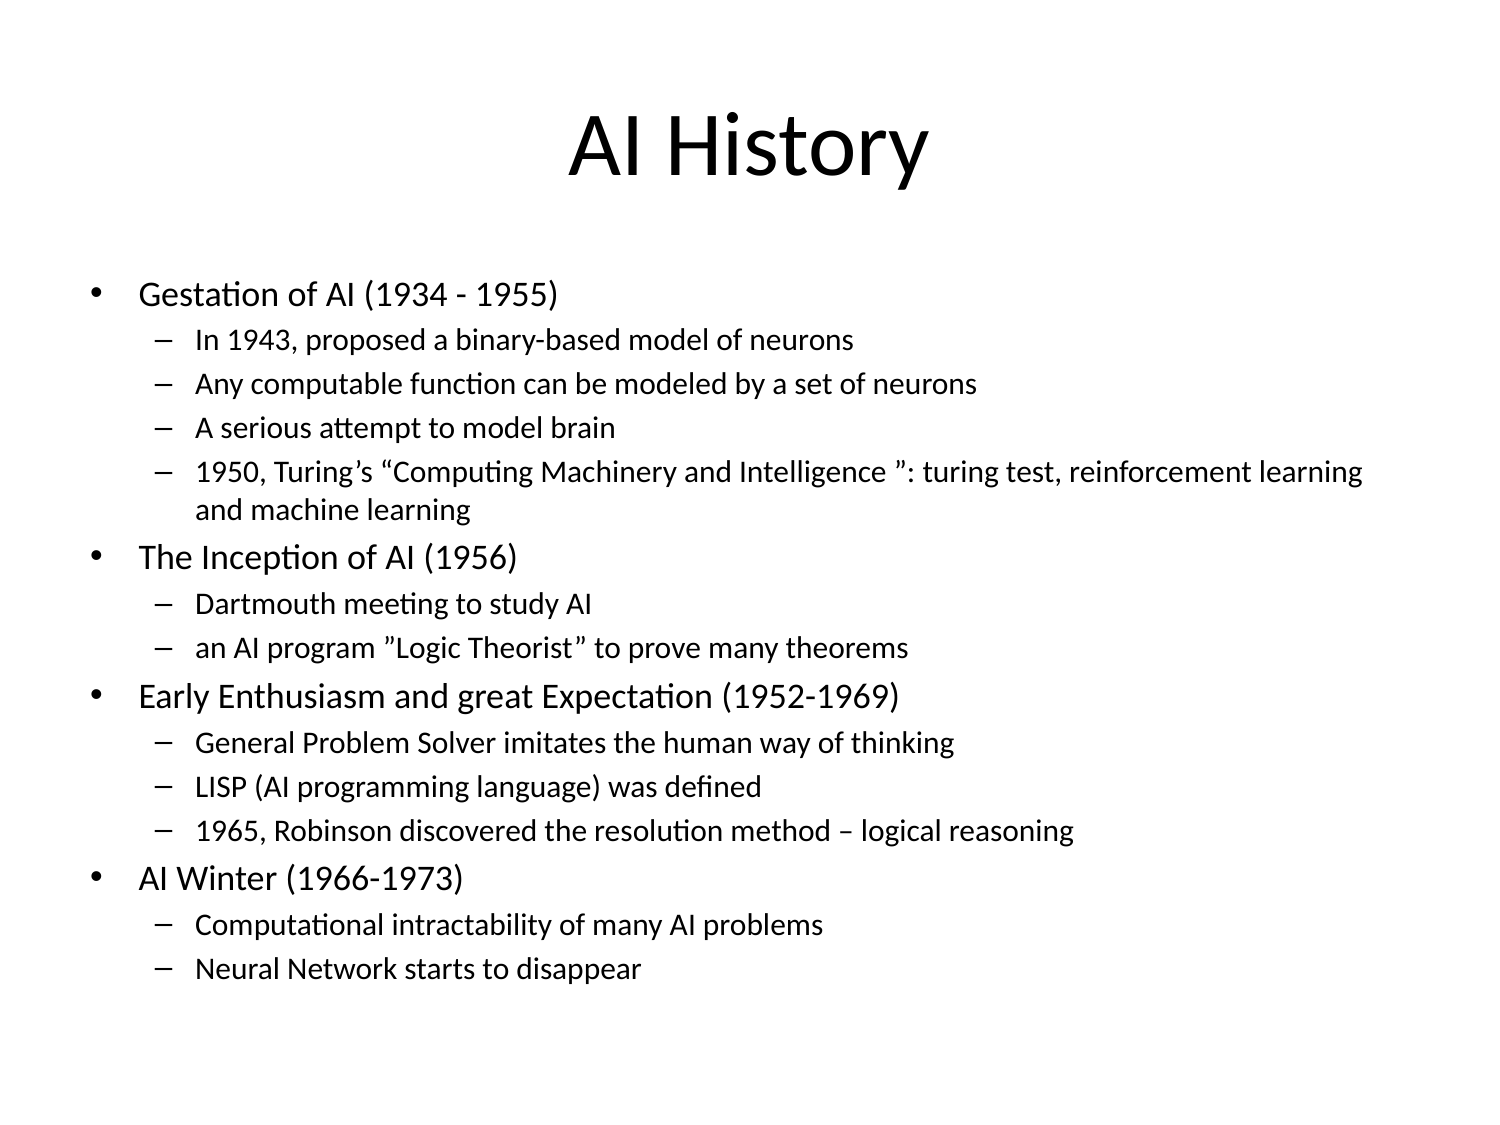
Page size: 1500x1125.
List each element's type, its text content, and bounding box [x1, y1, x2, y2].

list Gestation of AI (1934 - 1955) In 1943, proposed a binary-based model of neurons Any computable function can be modeled by a set of neurons A serious attempt to model brain 1950, Turing’s “Computing Machinery and Intelligence ”: turing test, reinforcement learning and machine learning The Inception of AI (1956) Dartmouth meeting to study AI an AI program ”Logic Theorist” to prove many theorems Early Enthusiasm and great Expectation (1952-1969) General Problem Solver imitates the human way of thinking LISP (AI programming language) was defined 1965, Robinson discovered the resolution method – logical reasoning AI Winter (1966-1973) Computational intractability of many AI problems Neural Network starts to disappear [75, 262, 1425, 1005]
title AI History [75, 45, 1425, 233]
